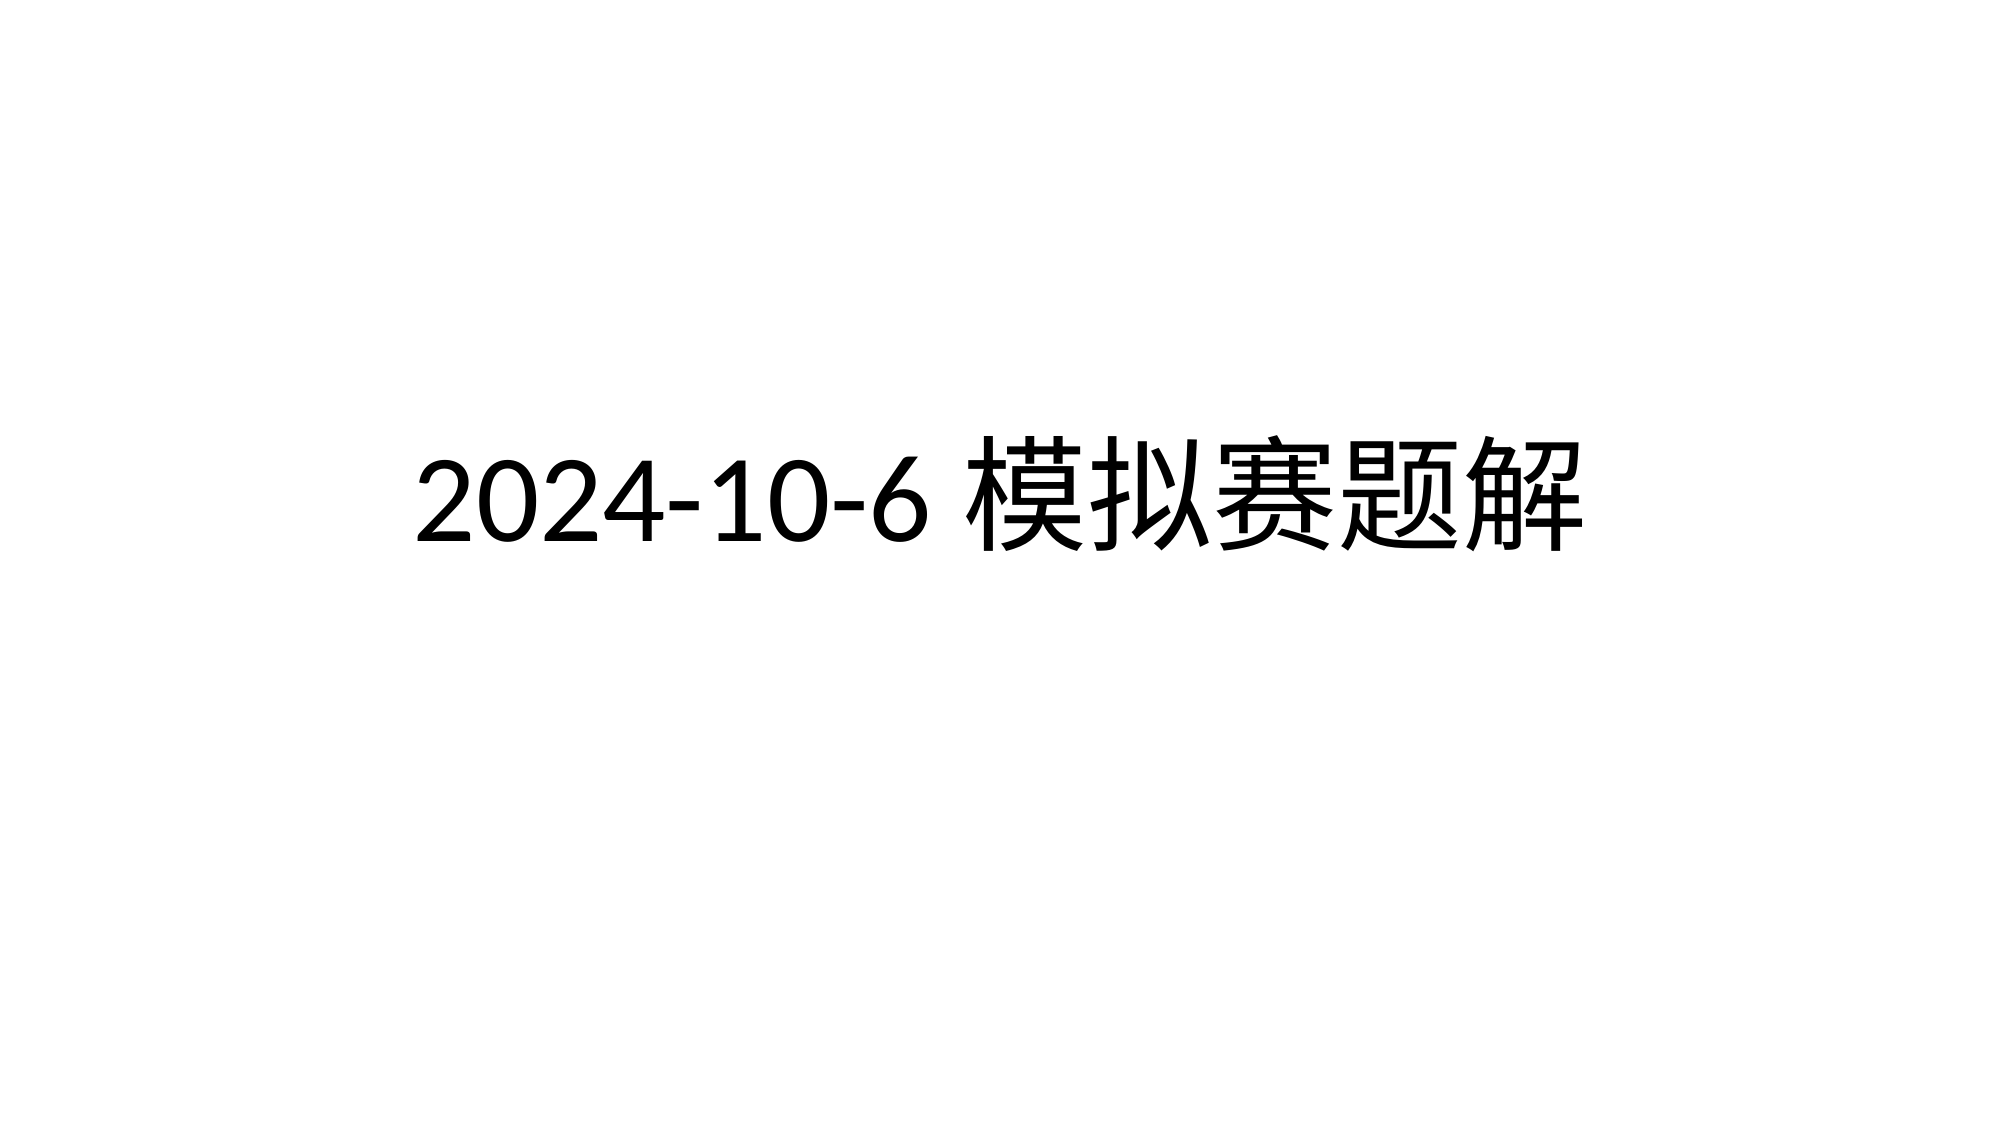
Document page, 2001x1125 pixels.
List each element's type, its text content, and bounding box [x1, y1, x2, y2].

title 2024-10-6模拟赛题解 [249, 184, 1750, 576]
